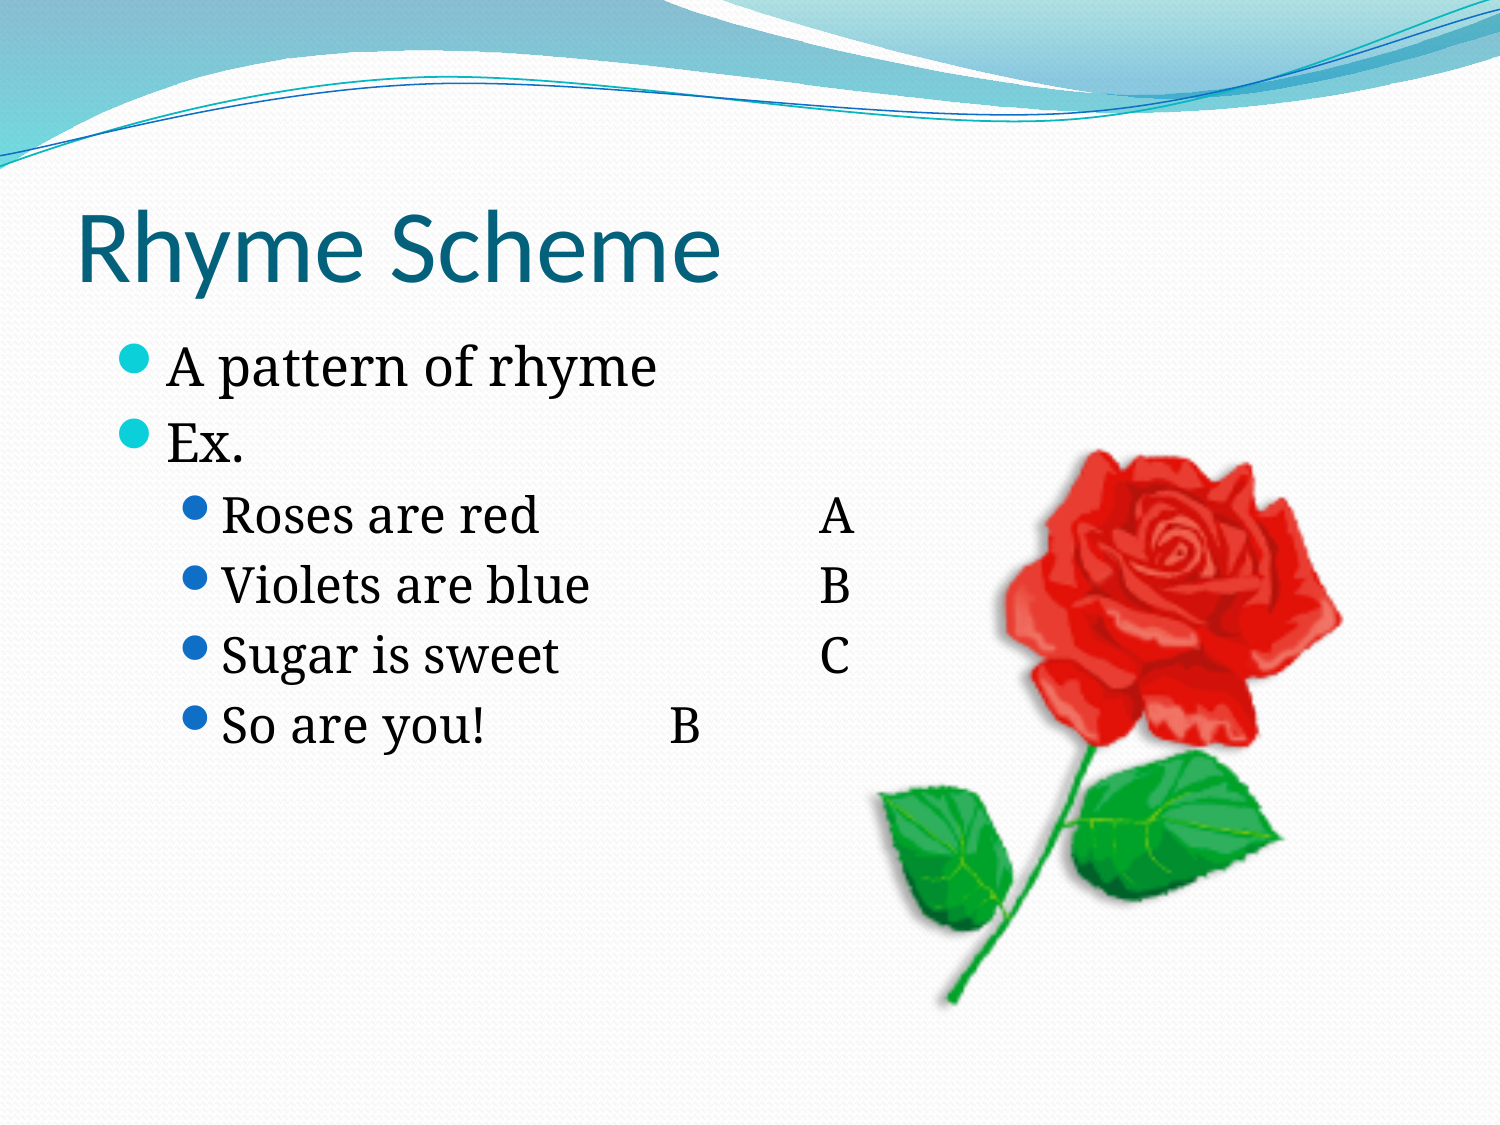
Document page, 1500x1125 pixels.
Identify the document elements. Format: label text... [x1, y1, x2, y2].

list A pattern of rhyme Ex. Roses are red A Violets are blue B Sugar is sweet C So are you! B [99, 324, 1450, 1045]
picture [774, 437, 1357, 1020]
title Rhyme Scheme [75, 115, 1425, 303]
